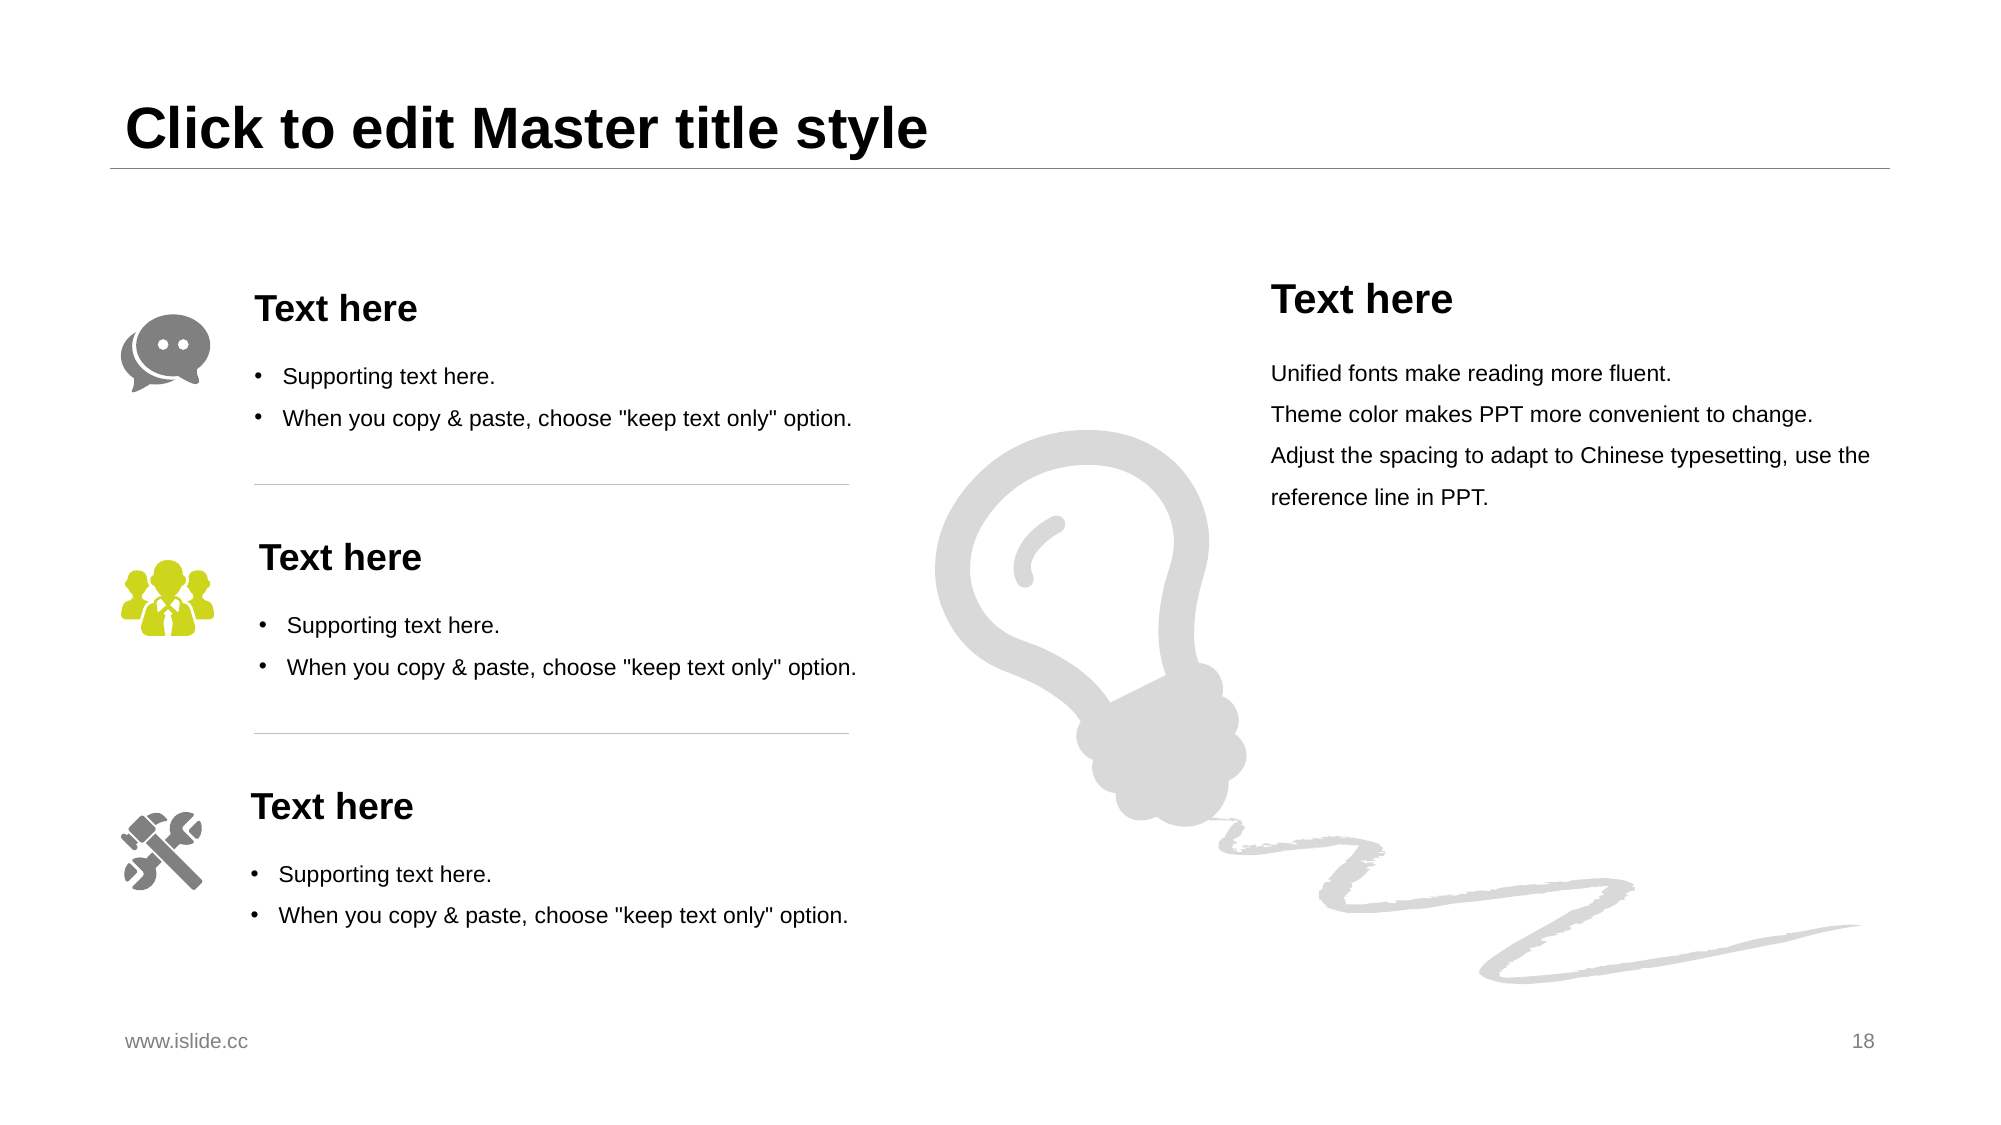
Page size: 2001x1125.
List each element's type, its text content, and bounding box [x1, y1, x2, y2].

title Click to edit Master title style [109, 0, 1890, 169]
slide_number 18 [1412, 1023, 1890, 1058]
footer www.islide.cc [109, 1023, 790, 1058]
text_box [120, 264, 1890, 985]
